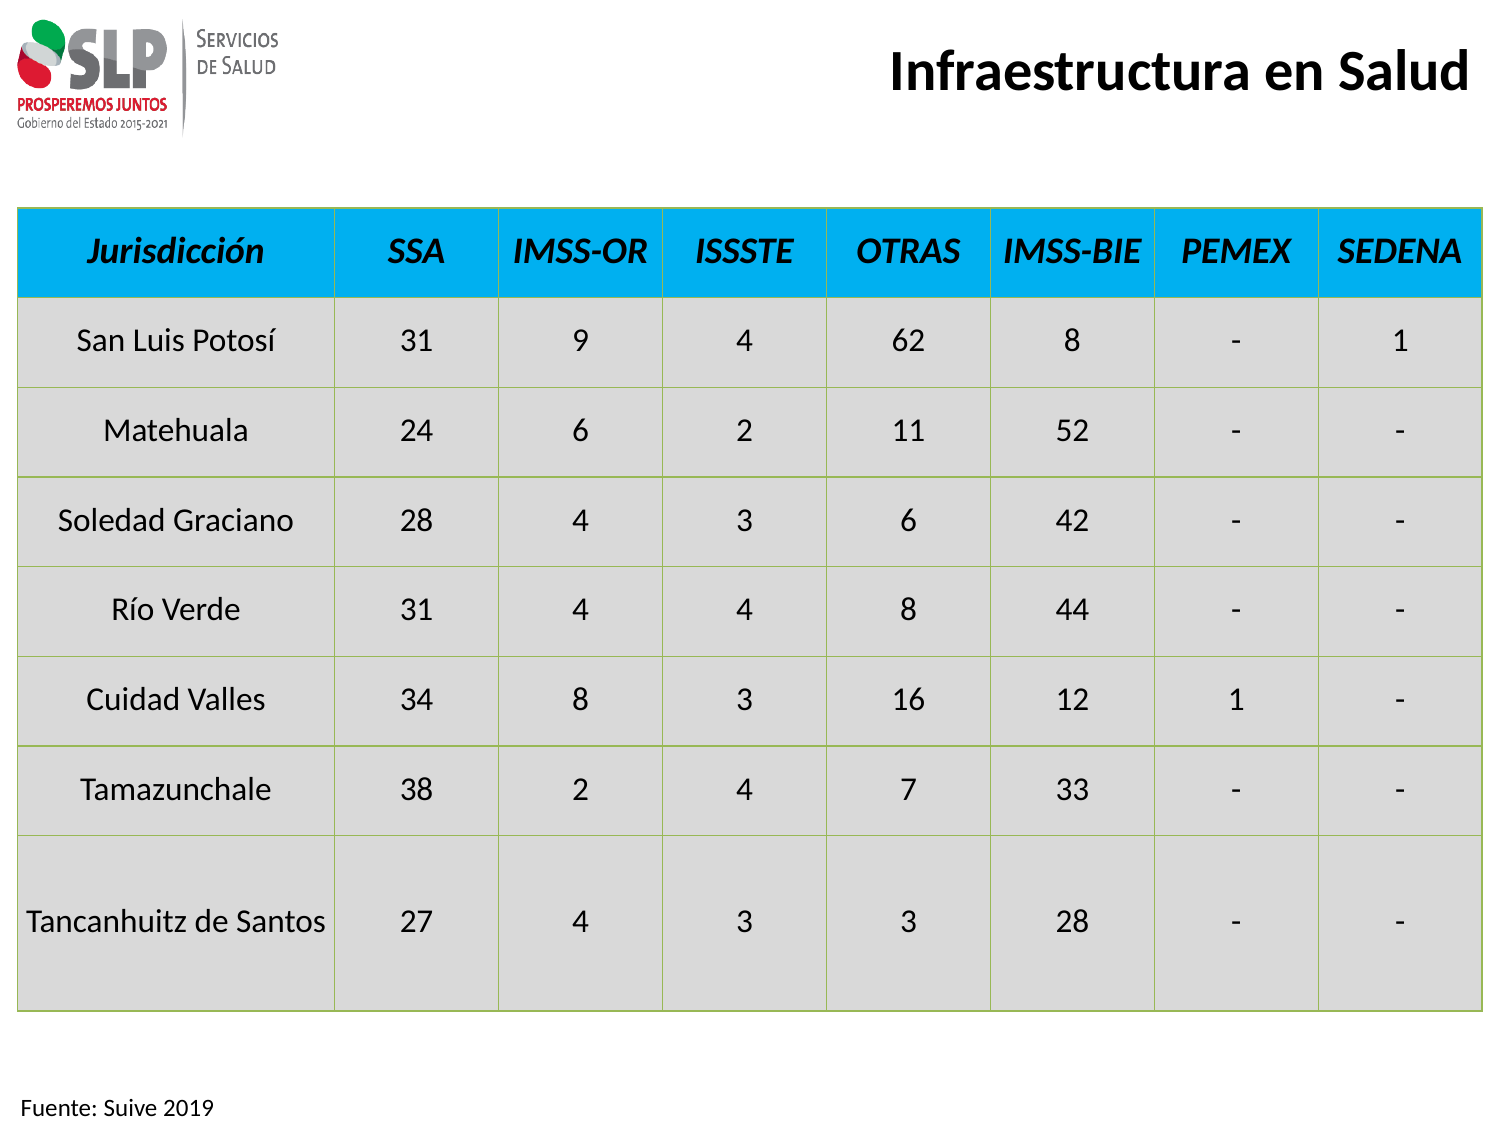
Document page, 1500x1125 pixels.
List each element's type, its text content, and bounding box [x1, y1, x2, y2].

table_cell Cuidad Valles [18, 657, 334, 745]
table_header SSA [335, 209, 498, 297]
table_cell 38 [335, 747, 498, 835]
table_cell 1 [1155, 657, 1318, 745]
table_cell Río Verde [18, 567, 334, 656]
table_cell 2 [663, 388, 826, 476]
table_cell 4 [499, 836, 662, 1010]
table_cell 4 [663, 747, 826, 835]
table_cell 4 [499, 478, 662, 566]
table_cell 28 [991, 836, 1154, 1010]
table_cell 4 [499, 567, 662, 656]
table_cell 3 [663, 836, 826, 1010]
table_cell 3 [663, 478, 826, 566]
table_cell 12 [991, 657, 1154, 745]
table_cell Matehuala [18, 388, 334, 476]
table_cell 3 [663, 657, 826, 745]
table_cell - [1319, 567, 1481, 656]
table_cell 11 [827, 388, 990, 476]
table_cell 24 [335, 388, 498, 476]
table_header SEDENA [1319, 209, 1481, 297]
table_cell San Luis Potosí [18, 298, 334, 387]
table_cell - [1319, 388, 1481, 476]
table_cell Soledad Graciano [18, 478, 334, 566]
table_header Jurisdicción [18, 209, 334, 297]
table_cell - [1319, 836, 1481, 1010]
table_cell - [1155, 747, 1318, 835]
table_header PEMEX [1155, 209, 1318, 297]
table_cell Tamazunchale [18, 747, 334, 835]
table_cell 9 [499, 298, 662, 387]
table_header ISSSTE [663, 209, 826, 297]
table_cell 8 [991, 298, 1154, 387]
table_cell 33 [991, 747, 1154, 835]
table_cell - [1155, 388, 1318, 476]
table_cell 2 [499, 747, 662, 835]
table_cell 7 [827, 747, 990, 835]
table_cell 3 [827, 836, 990, 1010]
table_cell - [1155, 478, 1318, 566]
table_cell 27 [335, 836, 498, 1010]
table_cell - [1155, 567, 1318, 656]
table_cell 6 [827, 478, 990, 566]
table_cell - [1319, 747, 1481, 835]
table_cell 44 [991, 567, 1154, 656]
table_cell Tancanhuitz de Santos [18, 836, 334, 1010]
table_cell 8 [499, 657, 662, 745]
table_cell 1 [1319, 298, 1481, 387]
table_cell 6 [499, 388, 662, 476]
table_header OTRAS [827, 209, 990, 297]
table_cell 52 [991, 388, 1154, 476]
table_cell - [1155, 298, 1318, 387]
table_cell 31 [335, 298, 498, 387]
table_cell 42 [991, 478, 1154, 566]
table_cell 28 [335, 478, 498, 566]
table_cell 4 [663, 298, 826, 387]
picture [17, 18, 278, 138]
table_cell 4 [663, 567, 826, 656]
table_cell 16 [827, 657, 990, 745]
table_cell 8 [827, 567, 990, 656]
table_cell 34 [335, 657, 498, 745]
table_cell 31 [335, 567, 498, 656]
title Infraestructura en Salud [465, 19, 1487, 110]
text_box Fuente: Suive 2019 [5, 1084, 313, 1125]
table_header IMSS-OR [499, 209, 662, 297]
table_cell - [1319, 657, 1481, 745]
table_cell - [1319, 478, 1481, 566]
table_cell 62 [827, 298, 990, 387]
table_header IMSS-BIE [991, 209, 1154, 297]
table_cell - [1155, 836, 1318, 1010]
